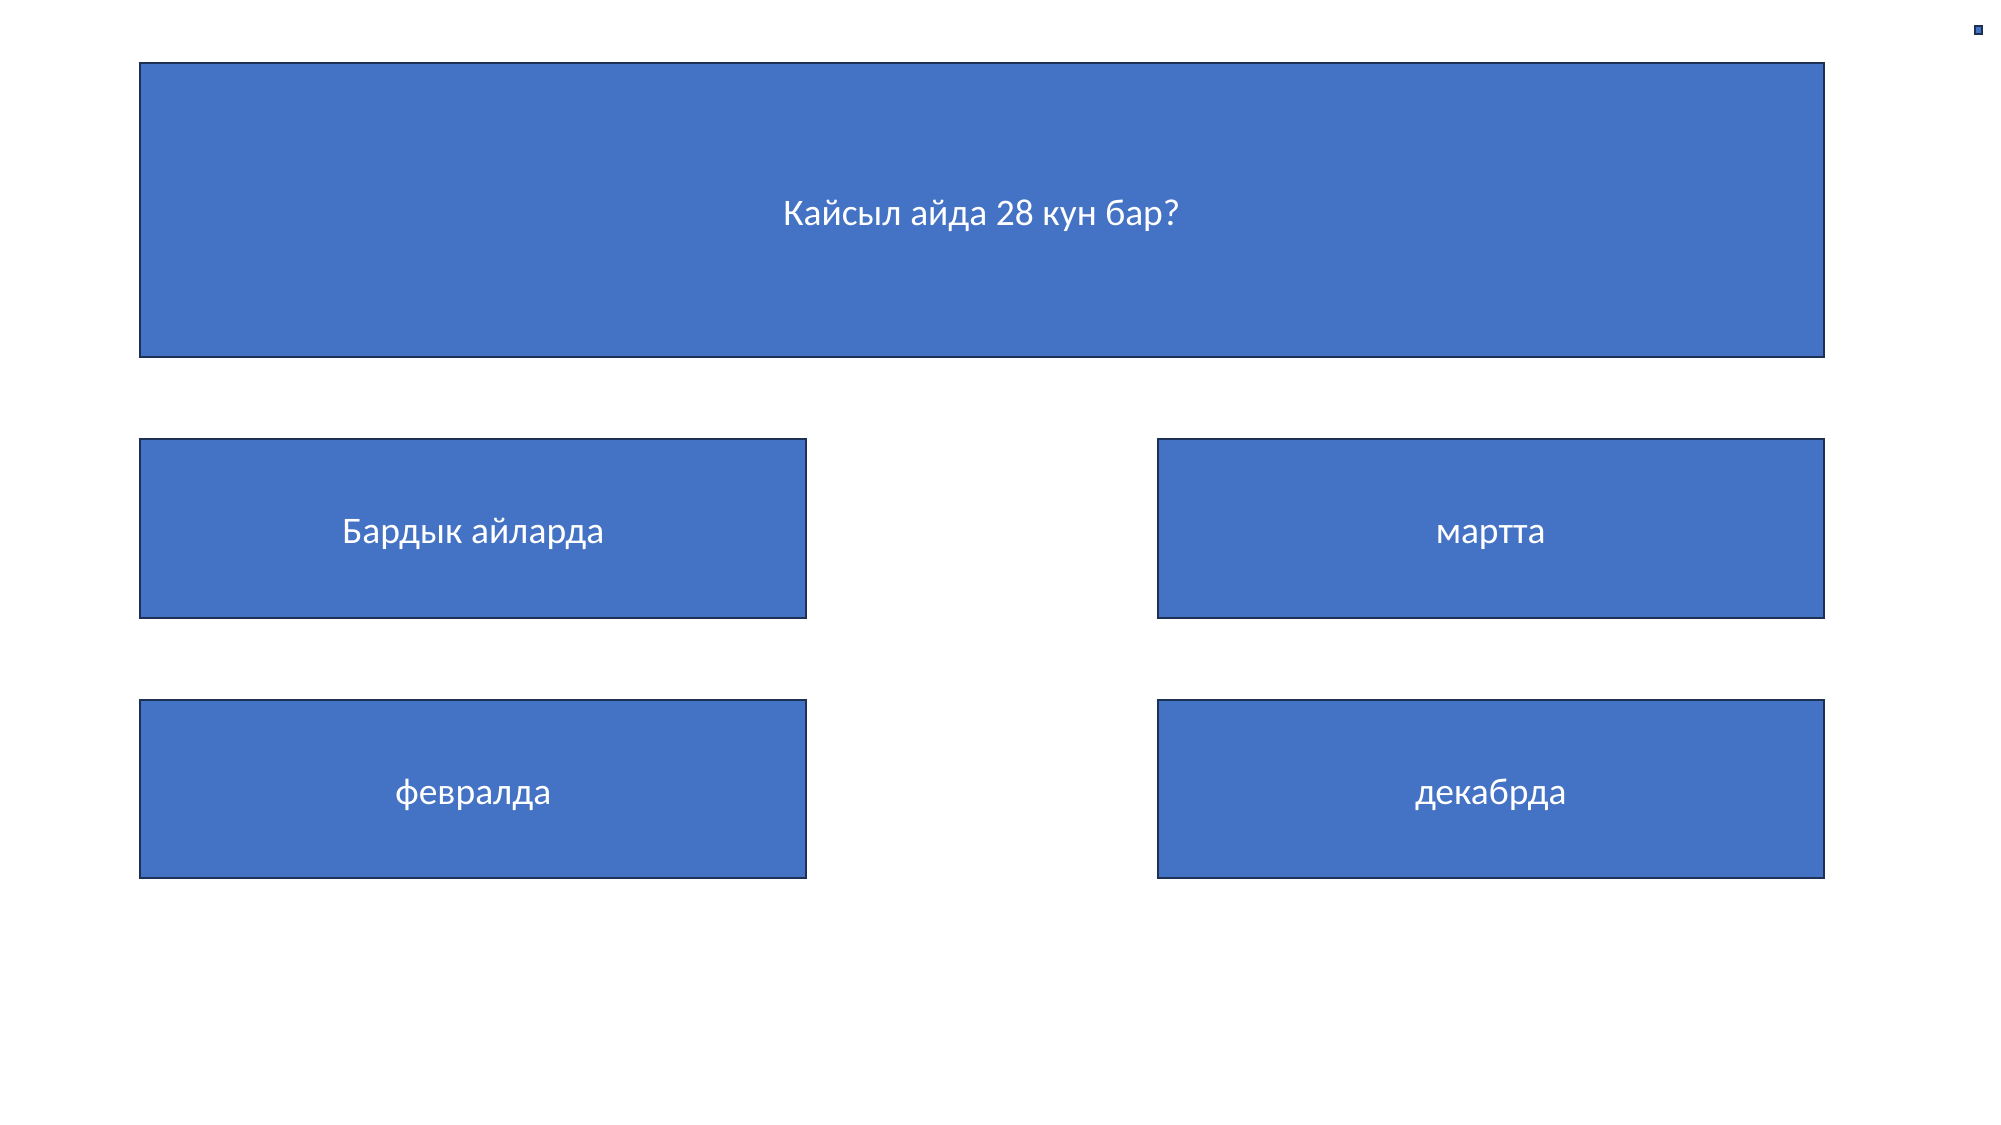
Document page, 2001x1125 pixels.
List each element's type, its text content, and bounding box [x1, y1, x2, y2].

text_box Бардык айларда [139, 438, 807, 619]
text_box декабрда [1157, 699, 1825, 879]
text_box [1974, 25, 1983, 35]
text_box Кайсыл айда 28 кун бар? [139, 62, 1825, 358]
text_box мартта [1157, 438, 1825, 619]
text_box февралда [139, 699, 807, 879]
